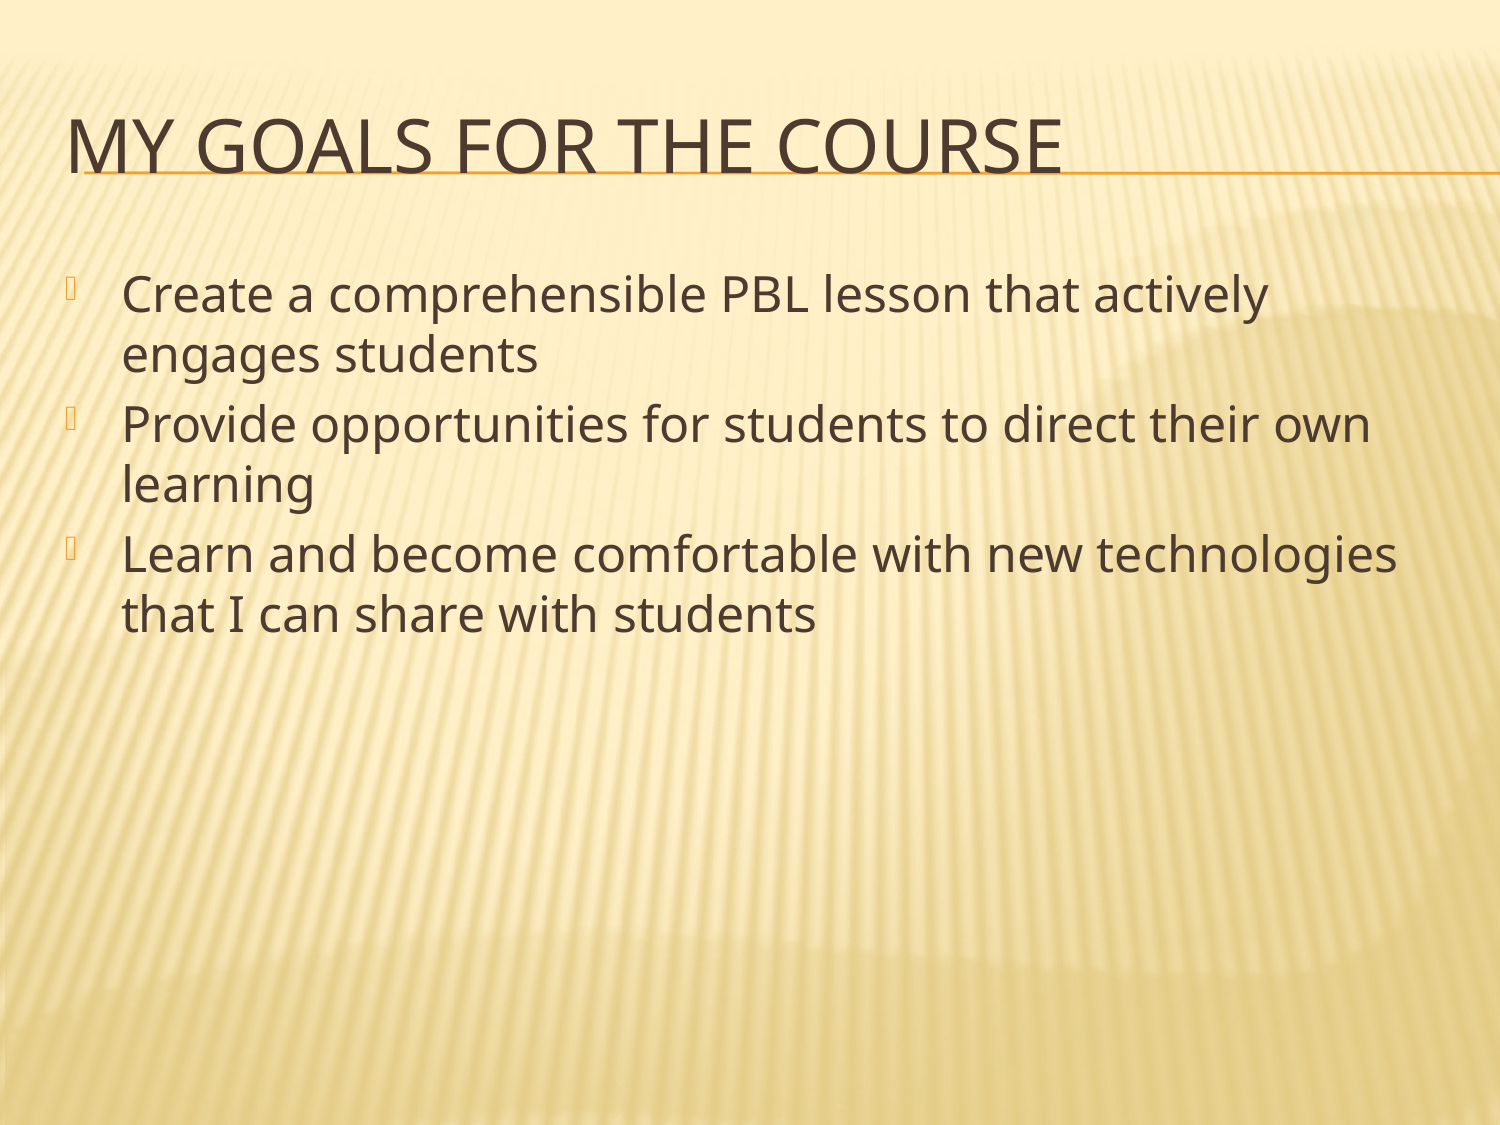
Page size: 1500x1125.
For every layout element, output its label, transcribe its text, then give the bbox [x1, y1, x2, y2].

title My Goals for the Course [50, 75, 1475, 213]
list Create a comprehensible PBL lesson that actively engages students Provide opportunities for students to direct their own learning Learn and become comfortable with new technologies that I can share with students [50, 254, 1475, 998]
